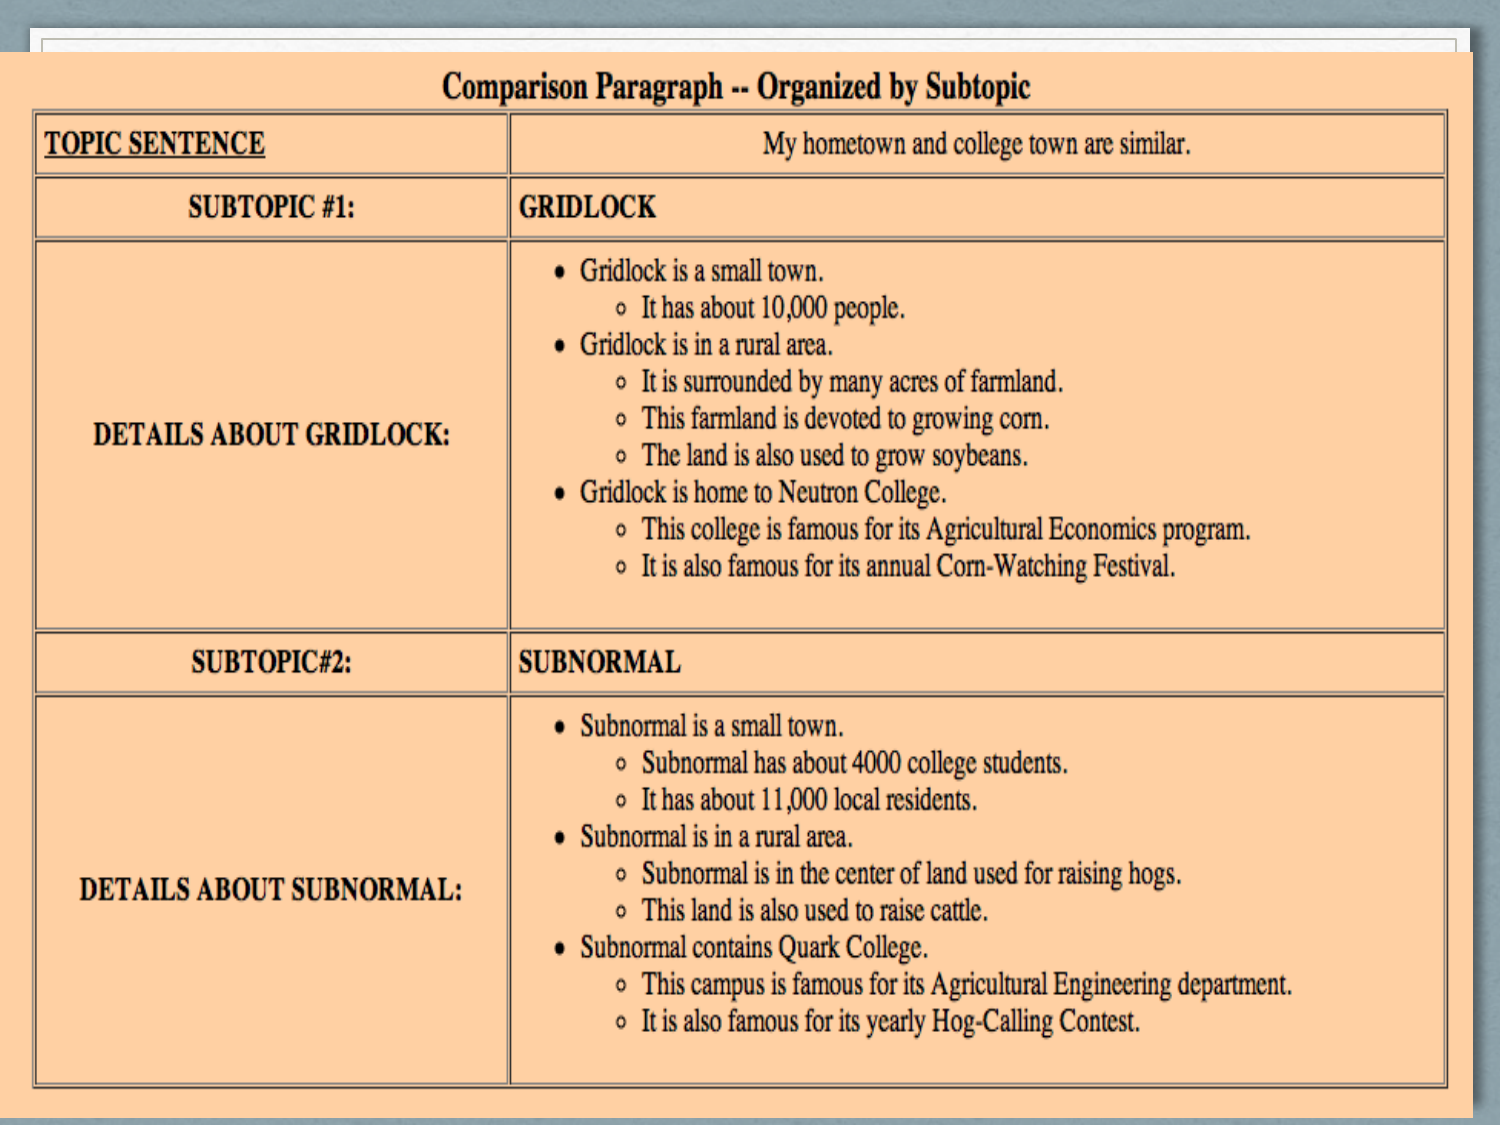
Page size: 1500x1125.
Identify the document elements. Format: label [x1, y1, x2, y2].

picture [43, 40, 1455, 44]
picture [30, 28, 1470, 44]
list [0, 44, 1474, 1125]
